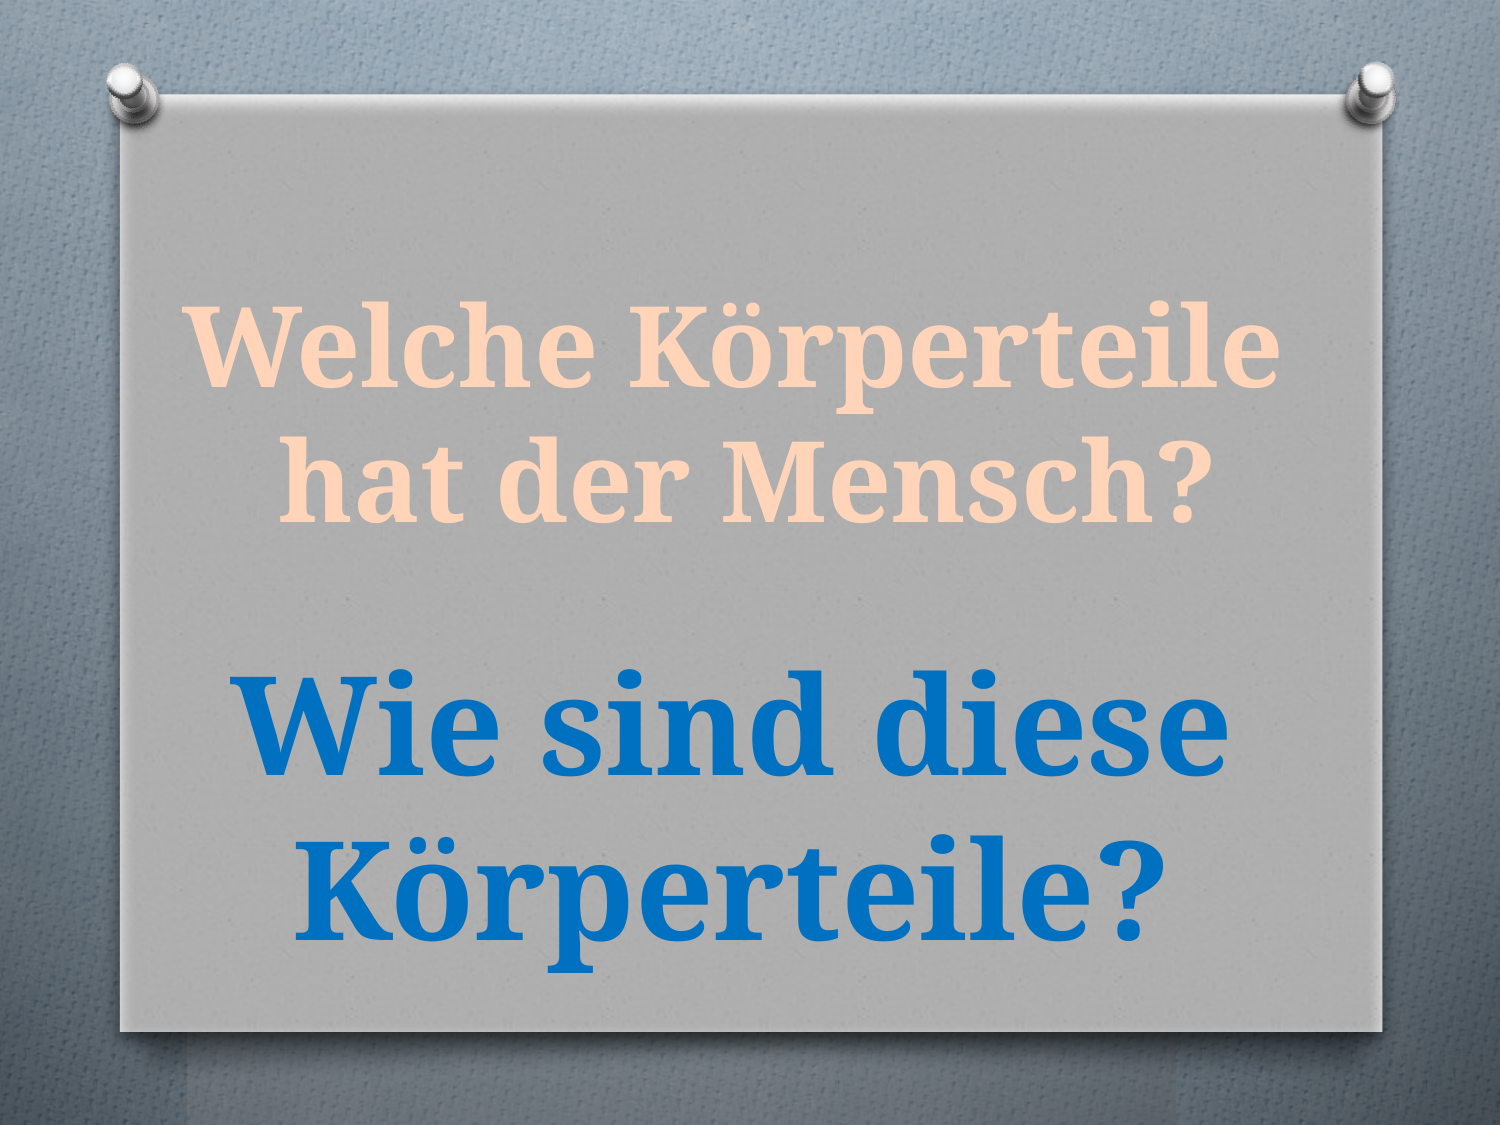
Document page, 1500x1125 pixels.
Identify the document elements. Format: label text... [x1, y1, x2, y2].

text_box Welche Körperteile hat der Mensch? [167, 267, 1329, 553]
text_box Wie sind diese Körperteile? [215, 630, 1285, 976]
picture [1317, 35, 1439, 156]
picture [75, 29, 198, 153]
